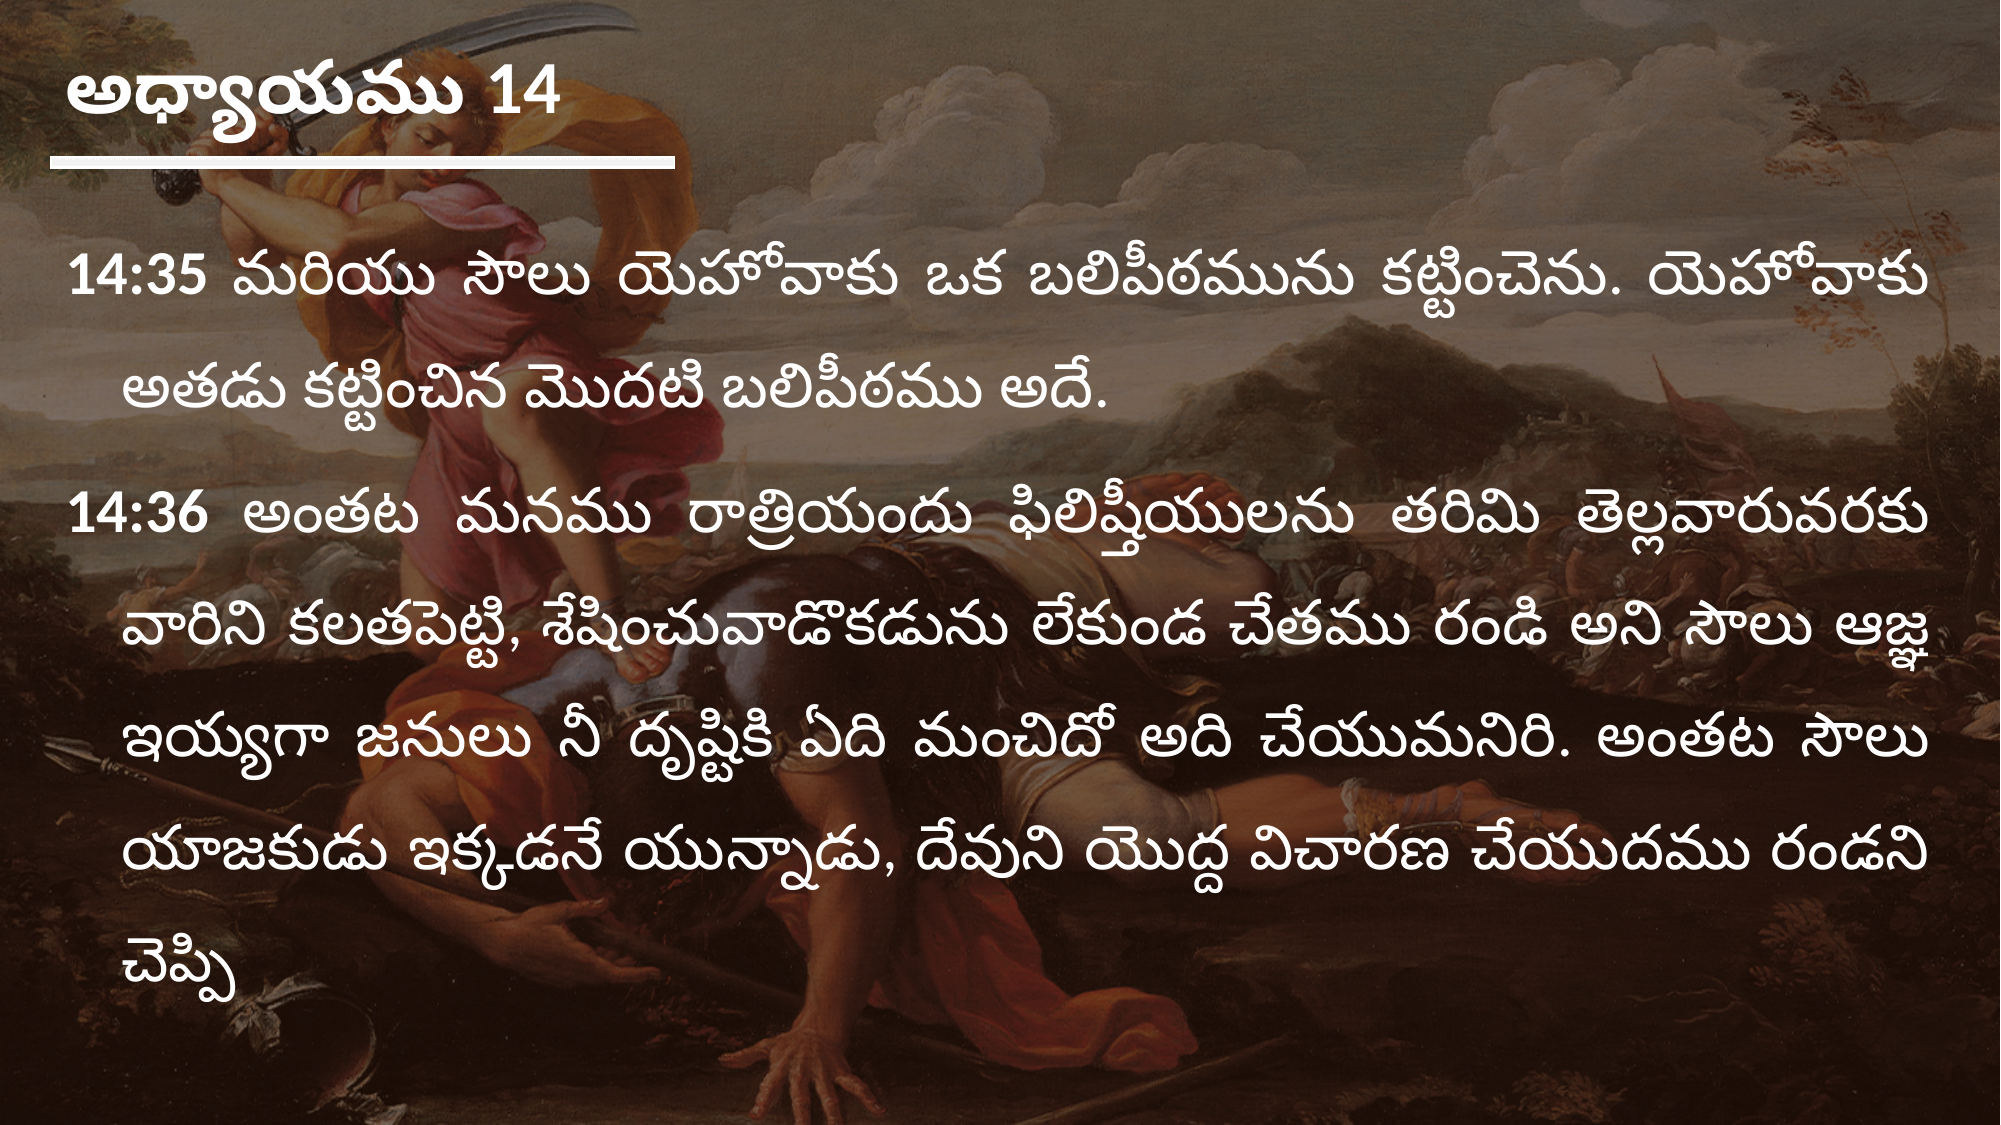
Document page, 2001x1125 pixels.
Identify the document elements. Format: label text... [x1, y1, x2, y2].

picture [0, 0, 2000, 1125]
title అధ్యాయము 14 [50, 0, 1925, 167]
list 14:35 మరియు సౌలు యెహోవాకు ఒక బలిపీఠమును కట్టించెను. యెహోవాకు అతడు కట్టించిన మొదటి బలిపీఠము అదే. 14:36 అంతట మనము రాత్రియందు ఫిలిష్తీయులను తరిమి తెల్లవారువరకు వారిని కలతపెట్టి, శేషించువాడొకడును లేకుండ చేతము రండి అని సౌలు ఆజ్ఞ ఇయ్యగా జనులు నీ దృష్టికి ఏది మంచిదో అది చేయుమనిరి. అంతట సౌలు యాజకుడు ఇక్కడనే యున్నాడు, దేవుని యొద్ద విచారణ చేయుదము రండని చెప్పి [50, 187, 1946, 1063]
